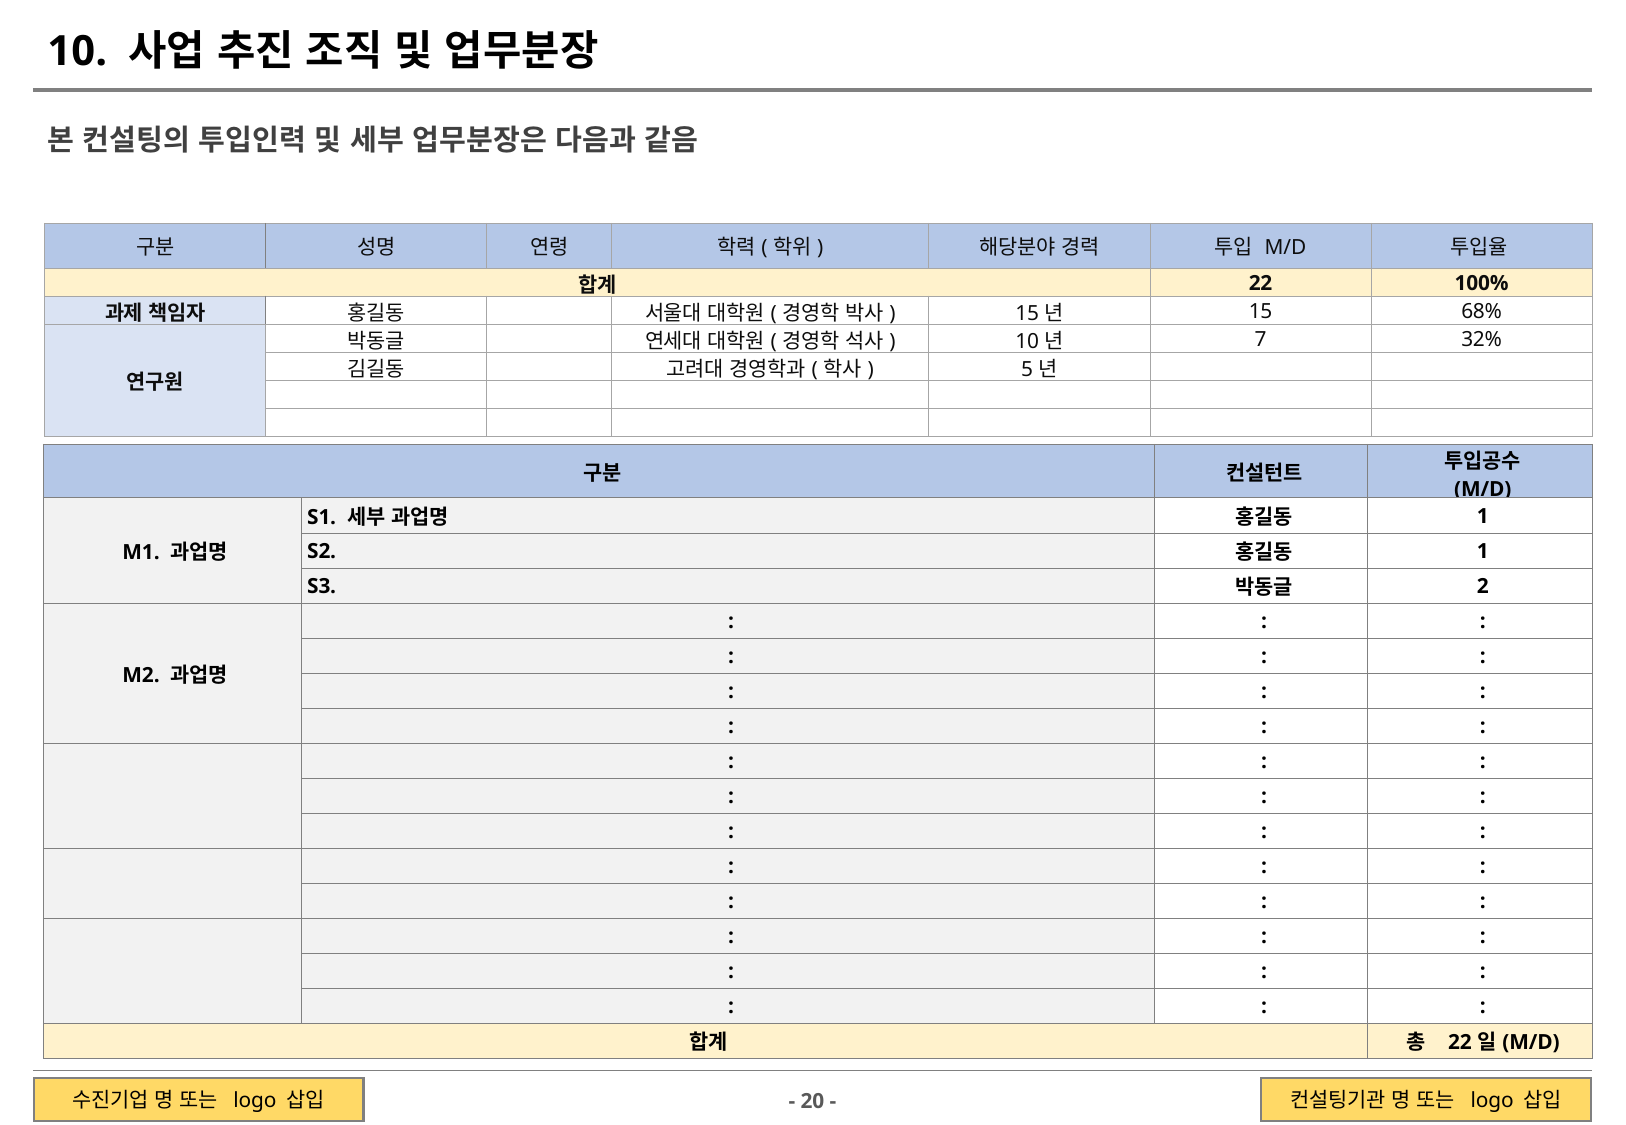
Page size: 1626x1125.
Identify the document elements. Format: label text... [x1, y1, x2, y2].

table_cell 과제 책임자 [45, 297, 265, 324]
table_cell 김길동 [266, 353, 486, 380]
table_cell : [302, 884, 1154, 918]
table_header 투입 M/D [1151, 224, 1371, 268]
table_header 성명 [266, 224, 486, 268]
table_cell S1. 세부 과업명 [302, 498, 1154, 533]
table_cell [266, 409, 486, 436]
table_cell [487, 325, 611, 352]
table_cell : [1368, 709, 1592, 743]
table_cell : [302, 954, 1154, 988]
table_cell S2. [302, 534, 1154, 568]
table_cell : [1155, 709, 1367, 743]
table_cell 2 [1368, 569, 1592, 603]
table_cell : [1155, 744, 1367, 778]
table_cell 홍길동 [1155, 534, 1367, 568]
table_cell : [1155, 639, 1367, 673]
table_cell : [1368, 849, 1592, 883]
table_cell [1372, 409, 1592, 436]
text_box 10. 사업 추진 조직 및 업무분장 [32, 16, 1061, 81]
table_cell : [302, 814, 1154, 848]
table_cell [44, 849, 301, 918]
table_cell 홍길동 [1155, 498, 1367, 533]
table_cell : [1155, 919, 1367, 953]
table_cell [612, 409, 928, 436]
table_cell : [1368, 884, 1592, 918]
table_cell [929, 381, 1150, 408]
table_cell 홍길동 [266, 297, 486, 324]
table_cell : [302, 849, 1154, 883]
table_cell : [302, 604, 1154, 638]
table_cell [929, 409, 1150, 436]
text_box 본 컨설팅의 투입인력 및 세부 업무분장은 다음과 같음 [32, 113, 1593, 164]
table_cell : [302, 744, 1154, 778]
table_header 학력(학위) [612, 224, 928, 268]
table_cell 연세대 대학원(경영학 석사) [612, 325, 928, 352]
table_cell [487, 381, 611, 408]
table_cell [487, 297, 611, 324]
table_cell 연구원 [45, 325, 265, 436]
table_header 연령 [487, 224, 611, 268]
table_cell : [1155, 989, 1367, 1023]
table_cell 합계 [45, 269, 1150, 296]
table_cell : [1368, 779, 1592, 813]
table_header 해당분야 경력 [929, 224, 1150, 268]
table_cell [487, 353, 611, 380]
table_cell : [1368, 639, 1592, 673]
table_header 투입율 [1372, 224, 1592, 268]
table_cell : [1368, 604, 1592, 638]
table_header 투입공수 (M/D) [1368, 445, 1592, 497]
table_cell : [1155, 884, 1367, 918]
table_cell 총 22일(M/D) [1368, 1024, 1592, 1058]
table_cell 박동글 [266, 325, 486, 352]
table_cell 1 [1368, 534, 1592, 568]
table_cell : [302, 674, 1154, 708]
table_header 컨설턴트 [1155, 445, 1367, 497]
table_cell [1151, 353, 1371, 380]
table_cell : [1368, 919, 1592, 953]
table_cell S3. [302, 569, 1154, 603]
table_cell : [1368, 989, 1592, 1023]
table_cell 서울대 대학원(경영학 박사) [612, 297, 928, 324]
table_cell 7 [1151, 325, 1371, 352]
table_cell 10년 [929, 325, 1150, 352]
table_header 구분 [44, 445, 1154, 497]
table_cell : [1155, 849, 1367, 883]
table_cell : [1155, 604, 1367, 638]
table_cell : [302, 919, 1154, 953]
table_cell : [302, 709, 1154, 743]
table_cell : [302, 779, 1154, 813]
table_cell [612, 381, 928, 408]
table_cell 15년 [929, 297, 1150, 324]
table_cell : [302, 989, 1154, 1023]
table_cell : [1368, 674, 1592, 708]
table_cell [1372, 381, 1592, 408]
table_cell [1151, 381, 1371, 408]
table_cell : [1155, 779, 1367, 813]
table_cell 5년 [929, 353, 1150, 380]
table_cell M1. 과업명 [44, 498, 301, 603]
table_cell : [1368, 744, 1592, 778]
table_cell : [1368, 814, 1592, 848]
table_cell [266, 381, 486, 408]
table_cell : [1155, 674, 1367, 708]
table_cell [1372, 353, 1592, 380]
table_cell : [1155, 814, 1367, 848]
table_cell [1151, 409, 1371, 436]
table_header 구분 [45, 224, 265, 268]
table_cell 68% [1372, 297, 1592, 324]
table_cell [44, 919, 301, 1023]
table_cell 1 [1368, 498, 1592, 533]
table_cell 32% [1372, 325, 1592, 352]
table_cell M2. 과업명 [44, 604, 301, 743]
table_cell [44, 744, 301, 848]
table_cell 합계 [44, 1024, 1367, 1058]
table_cell 15 [1151, 297, 1371, 324]
table_cell 100% [1372, 269, 1592, 296]
table_cell [487, 409, 611, 436]
table_cell : [302, 639, 1154, 673]
table_cell : [1155, 954, 1367, 988]
table_cell 박동글 [1155, 569, 1367, 603]
table_cell 22 [1151, 269, 1371, 296]
table_cell 고려대 경영학과(학사) [612, 353, 928, 380]
table_cell : [1368, 954, 1592, 988]
